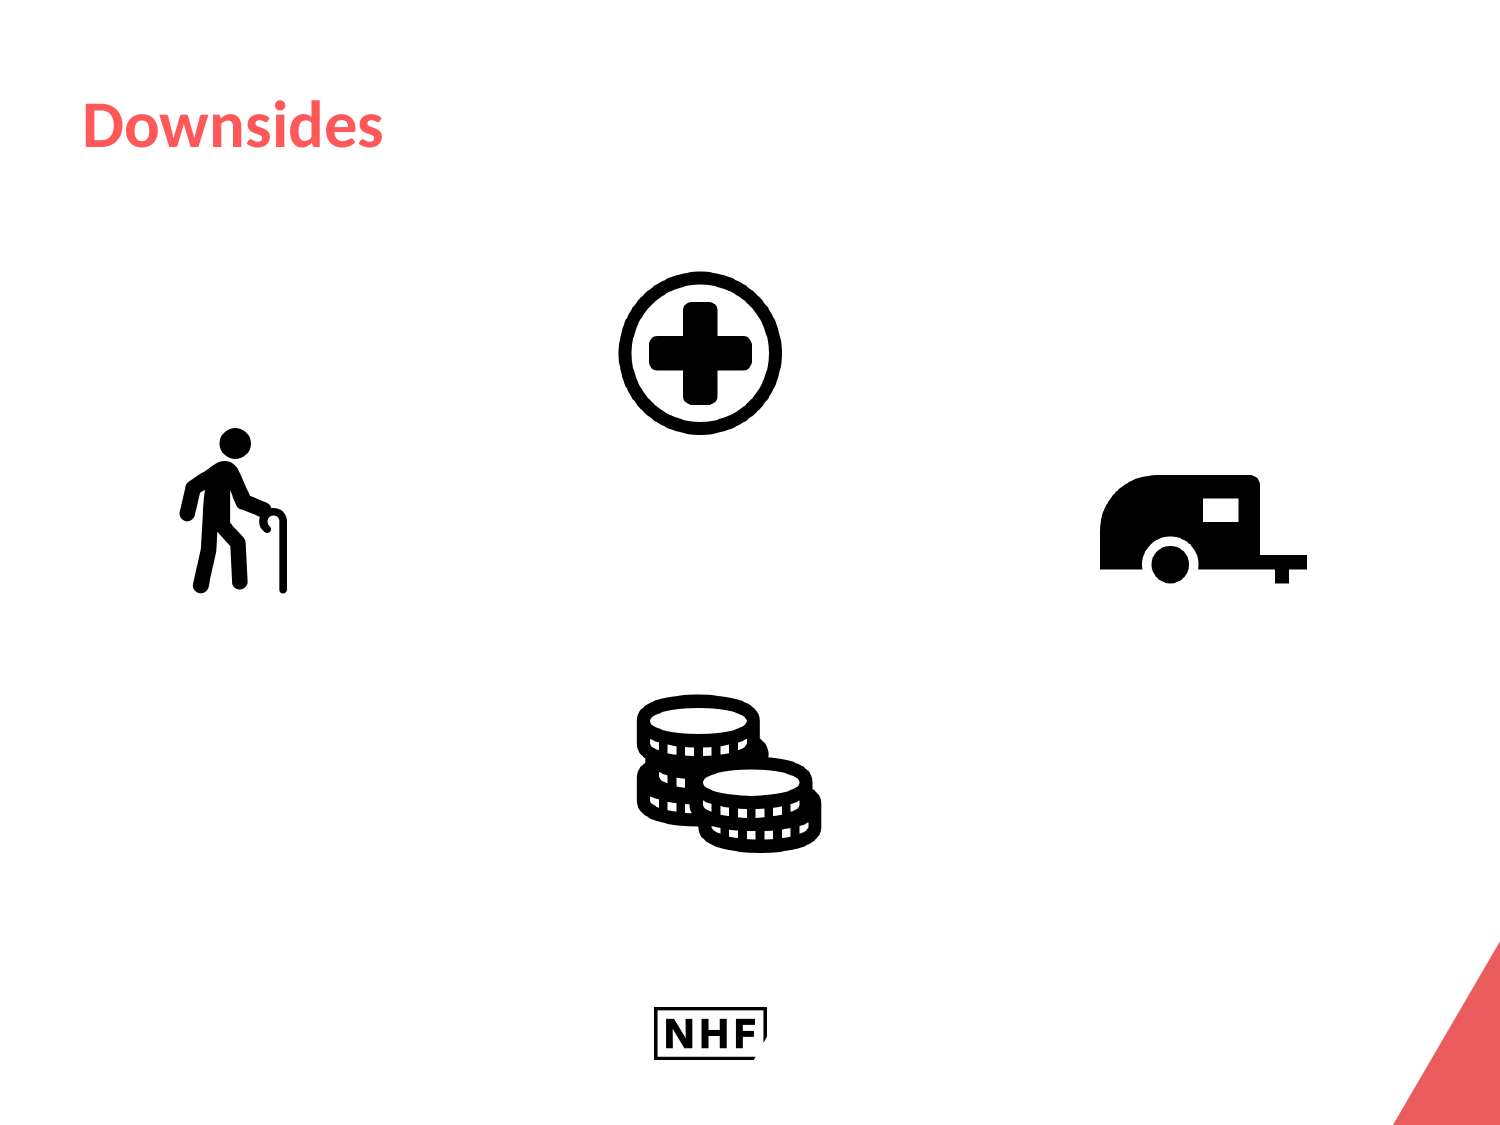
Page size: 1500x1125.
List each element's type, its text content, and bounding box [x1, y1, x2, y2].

picture [1090, 416, 1316, 642]
picture [654, 1007, 767, 1060]
picture [139, 416, 327, 603]
picture [597, 250, 803, 456]
text_box Downsides [67, 73, 400, 169]
picture [1381, 941, 1500, 1125]
picture [619, 668, 830, 879]
